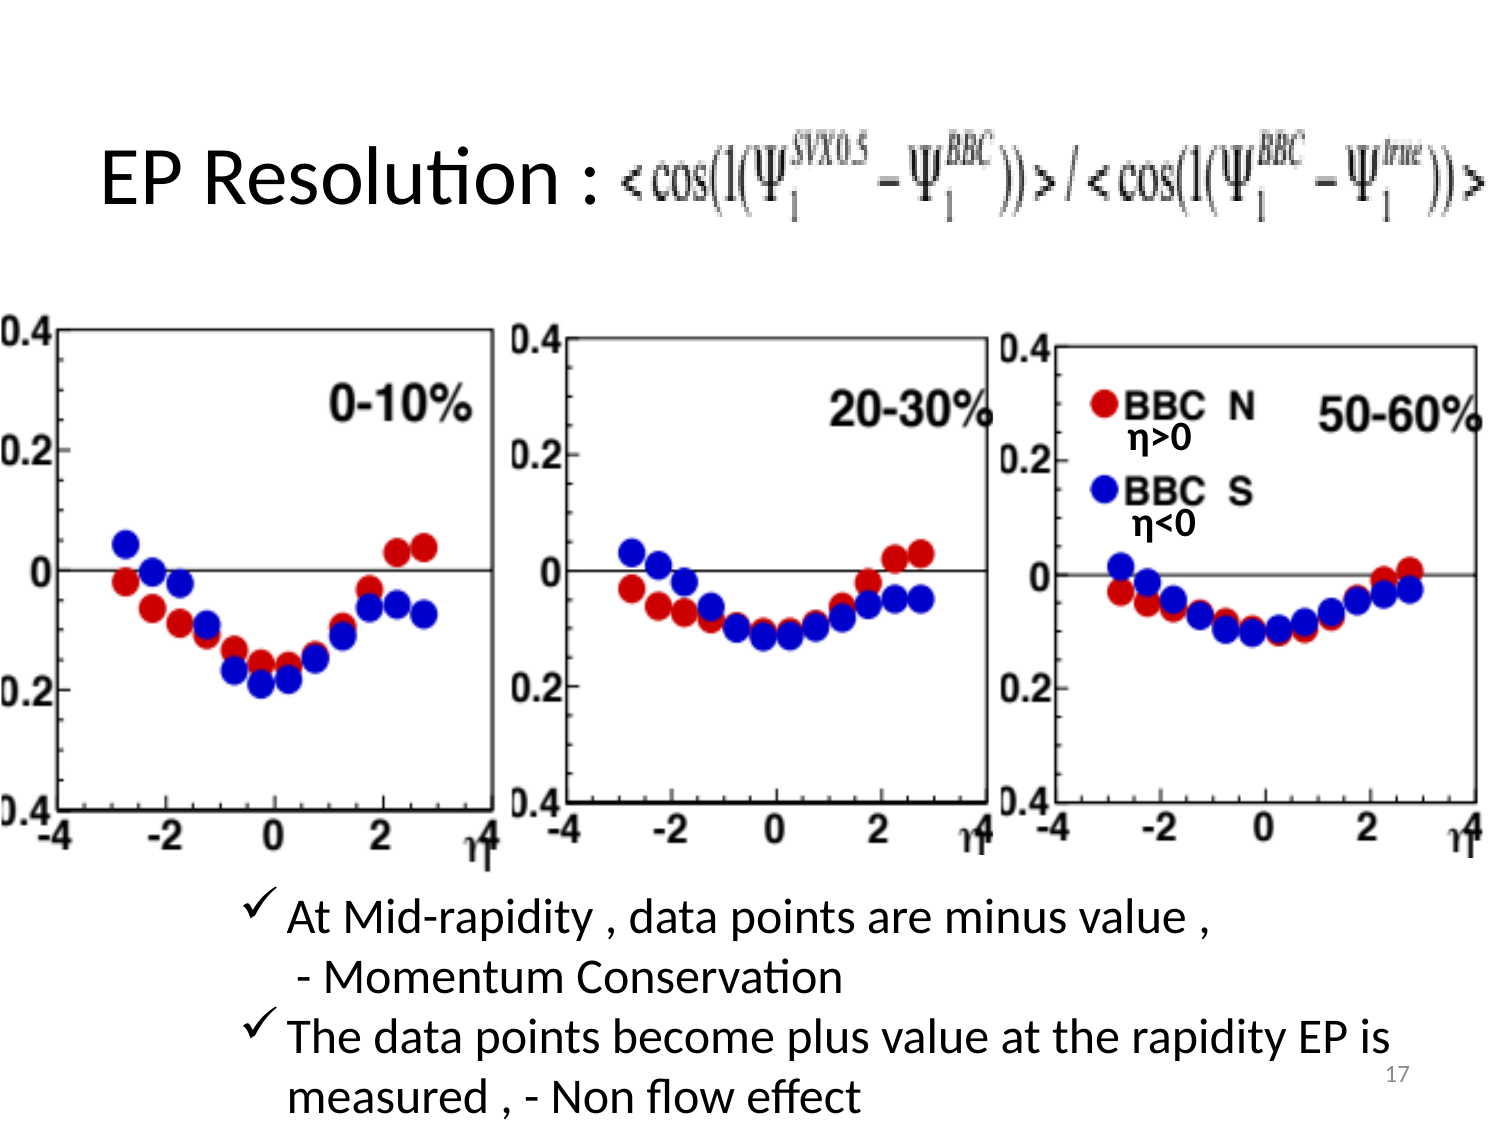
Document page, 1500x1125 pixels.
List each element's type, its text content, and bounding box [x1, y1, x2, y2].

picture [995, 321, 1483, 858]
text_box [616, 114, 1490, 229]
slide_number 17 [1074, 1042, 1425, 1103]
title EP Resolution : [85, 77, 1436, 265]
text_box At Mid-rapidity , data points are minus value , - Momentum Conservation The data points become plus value at the rapidity EP is measured , - Non flow effect [225, 876, 1490, 1125]
picture [0, 309, 994, 878]
